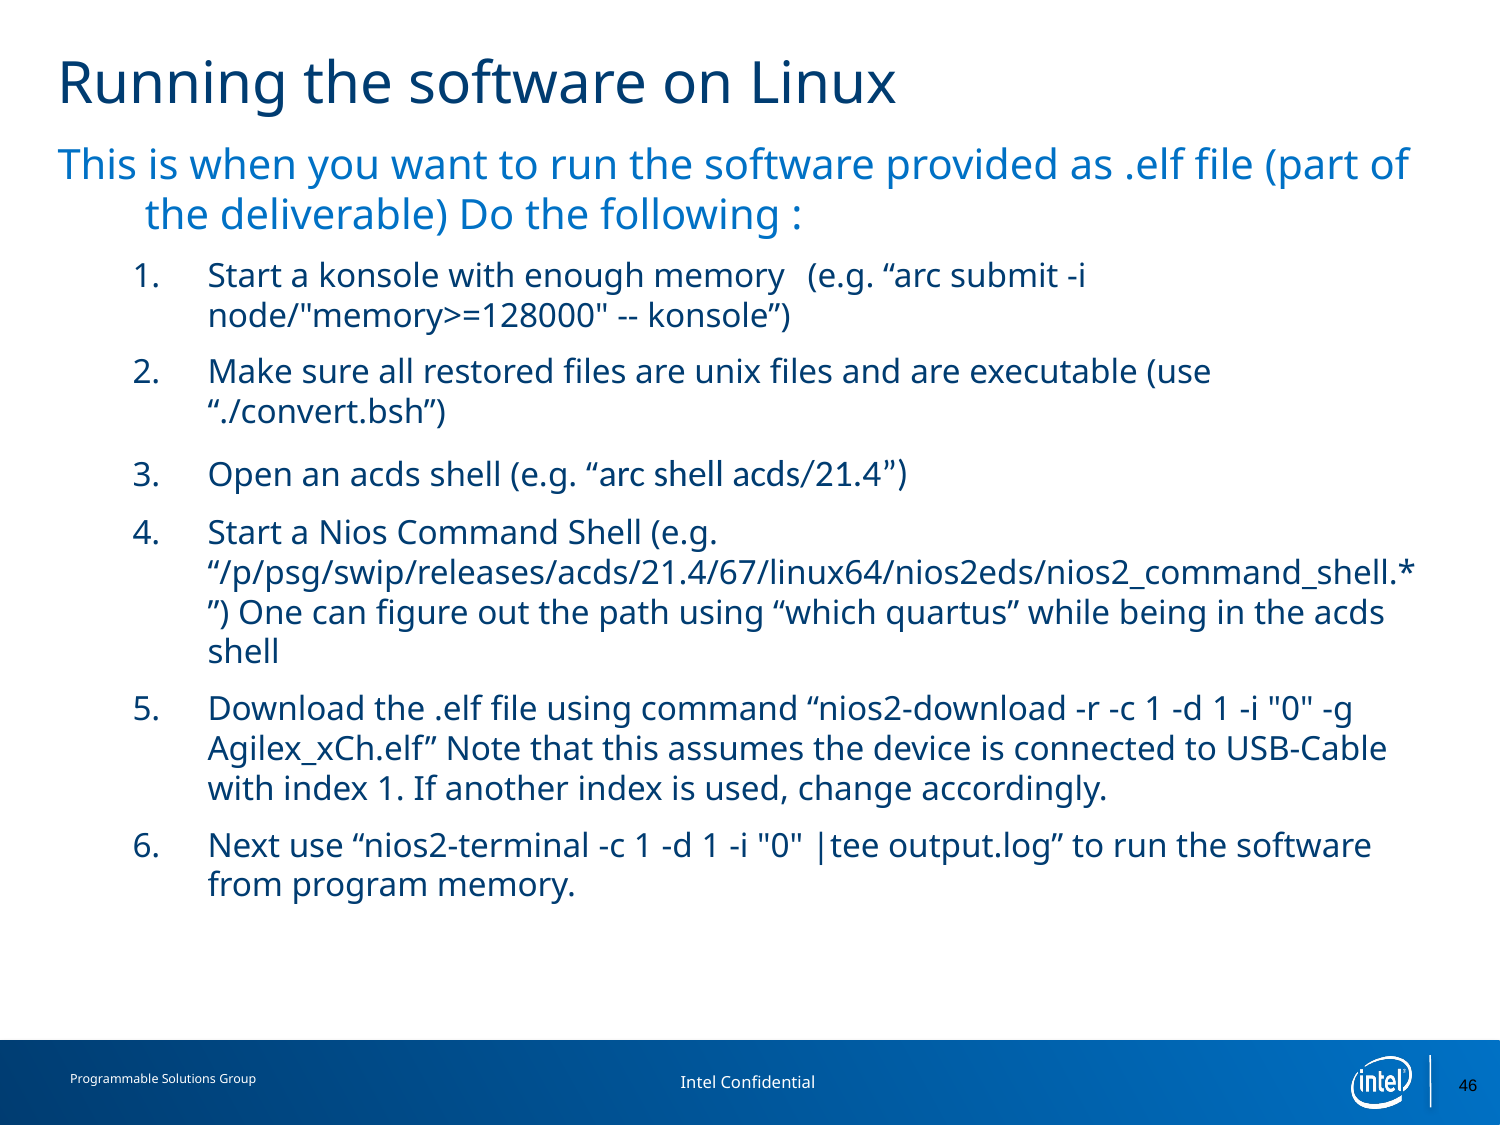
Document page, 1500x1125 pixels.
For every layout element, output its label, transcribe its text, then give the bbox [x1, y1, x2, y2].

title Running the software on Linux [57, 44, 1425, 137]
list This is when you want to run the software provided as .elf file (part of the deliverable) Do the following : Start a konsole with enough memory (e.g. “arc submit -i node/"memory>=128000" -- konsole”) Make sure all restored files are unix files and are executable (use “./convert.bsh”) Open an acds shell (e.g. “arc shell acds/21.4”) Start a Nios Command Shell (e.g. “/p/psg/swip/releases/acds/21.4/67/linux64/nios2eds/nios2_command_shell.*”) One can figure out the path using “which quartus” while being in the acds shell Download the .elf file using command “nios2-download -r -c 1 -d 1 -i "0" -g Agilex_xCh.elf” Note that this assumes the device is connected to USB-Cable with index 1. If another index is used, change accordingly. Next use “nios2-terminal -c 1 -d 1 -i "0" |tee output.log” to run the software from program memory. [57, 137, 1425, 906]
slide_number 46 [1127, 1055, 1478, 1116]
